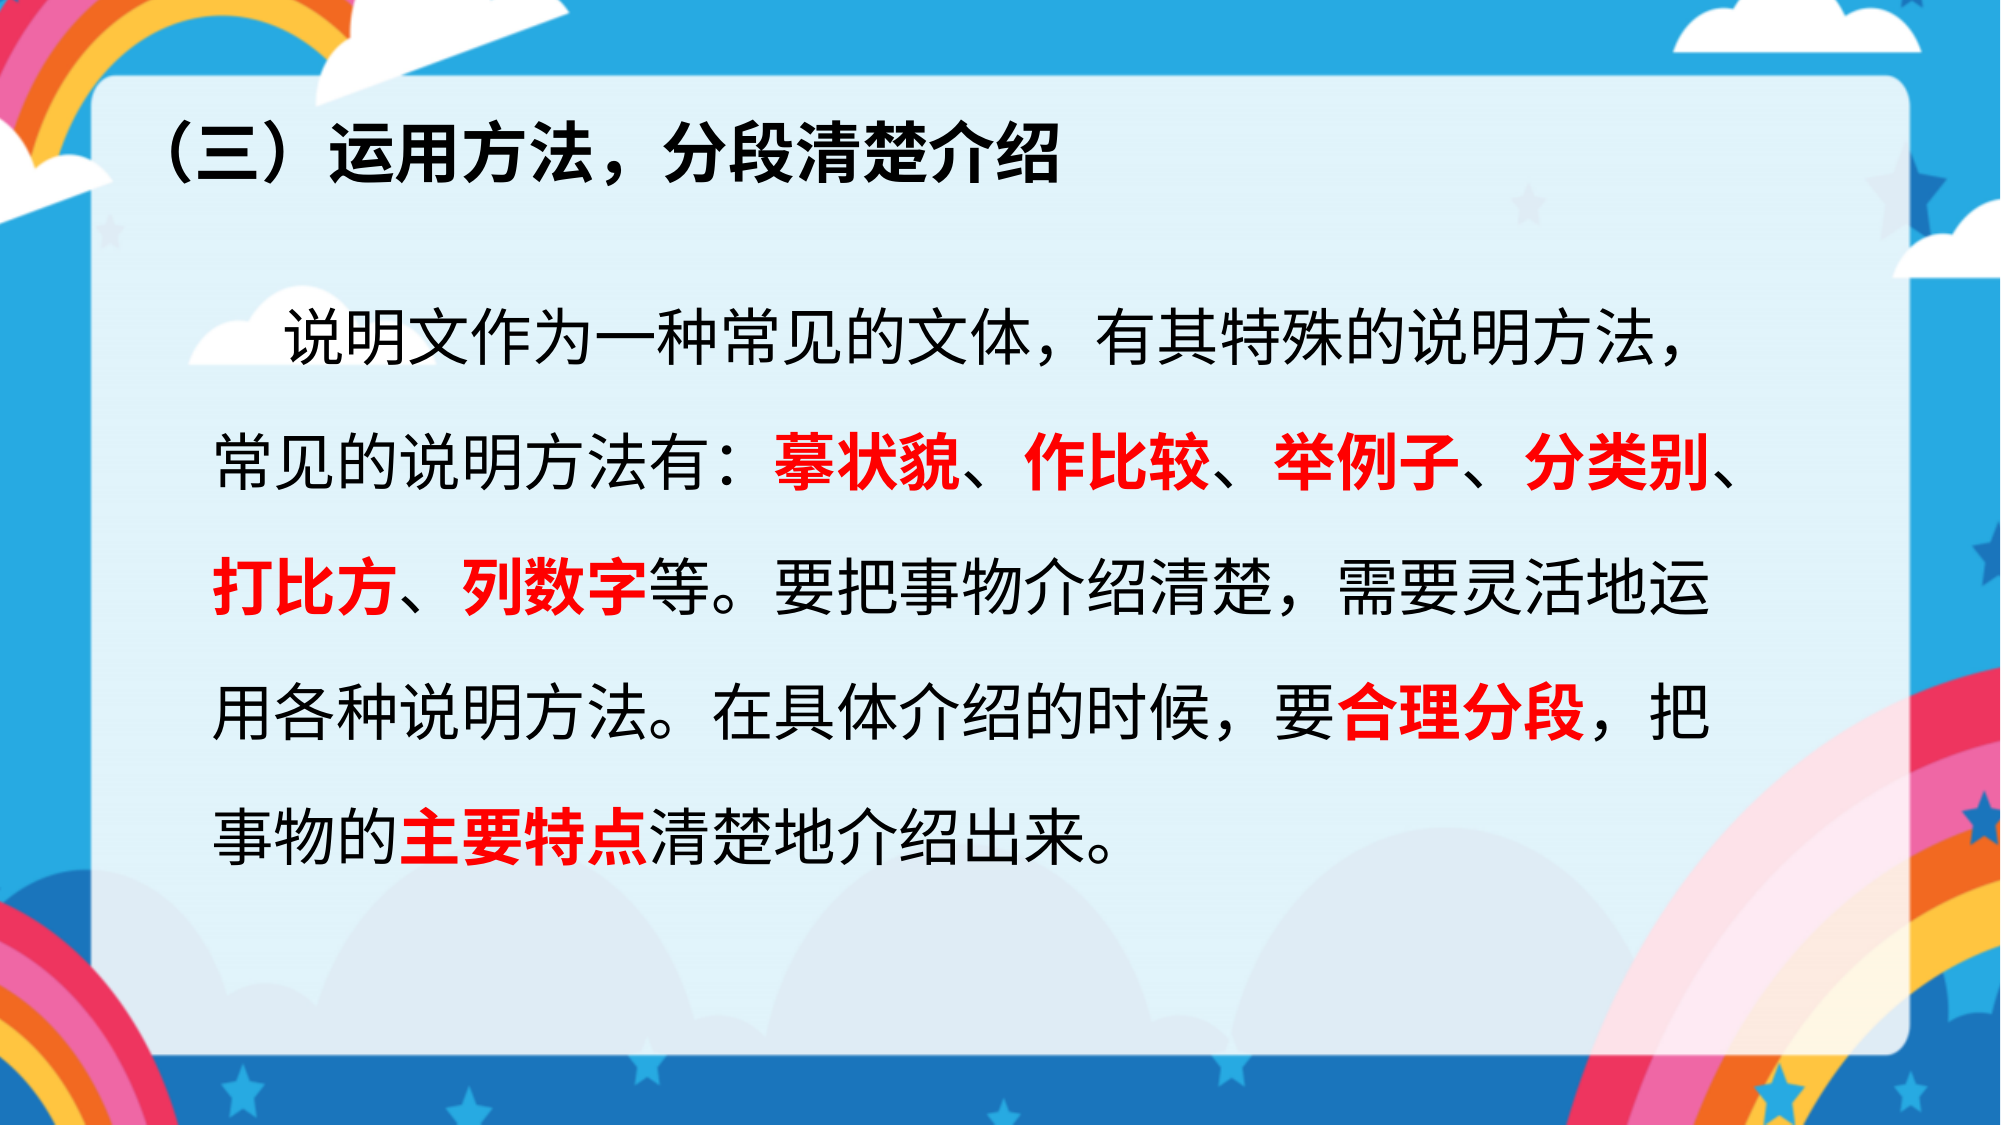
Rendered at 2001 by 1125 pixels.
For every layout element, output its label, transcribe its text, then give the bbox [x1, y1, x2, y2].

text_box （三）运用方法，分段清楚介绍 [113, 103, 1342, 198]
picture [0, 0, 2001, 1125]
text_box 说明文作为一种常见的文体，有其特殊的说明方法，常见的说明方法有：摹状貌、作比较、举例子、分类别、打比方、列数字等。要把事物介绍清楚，需要灵活地运用各种说明方法。在具体介绍的时候，要合理分段，把事物的主要特点清楚地介绍出来。 [196, 240, 1743, 880]
